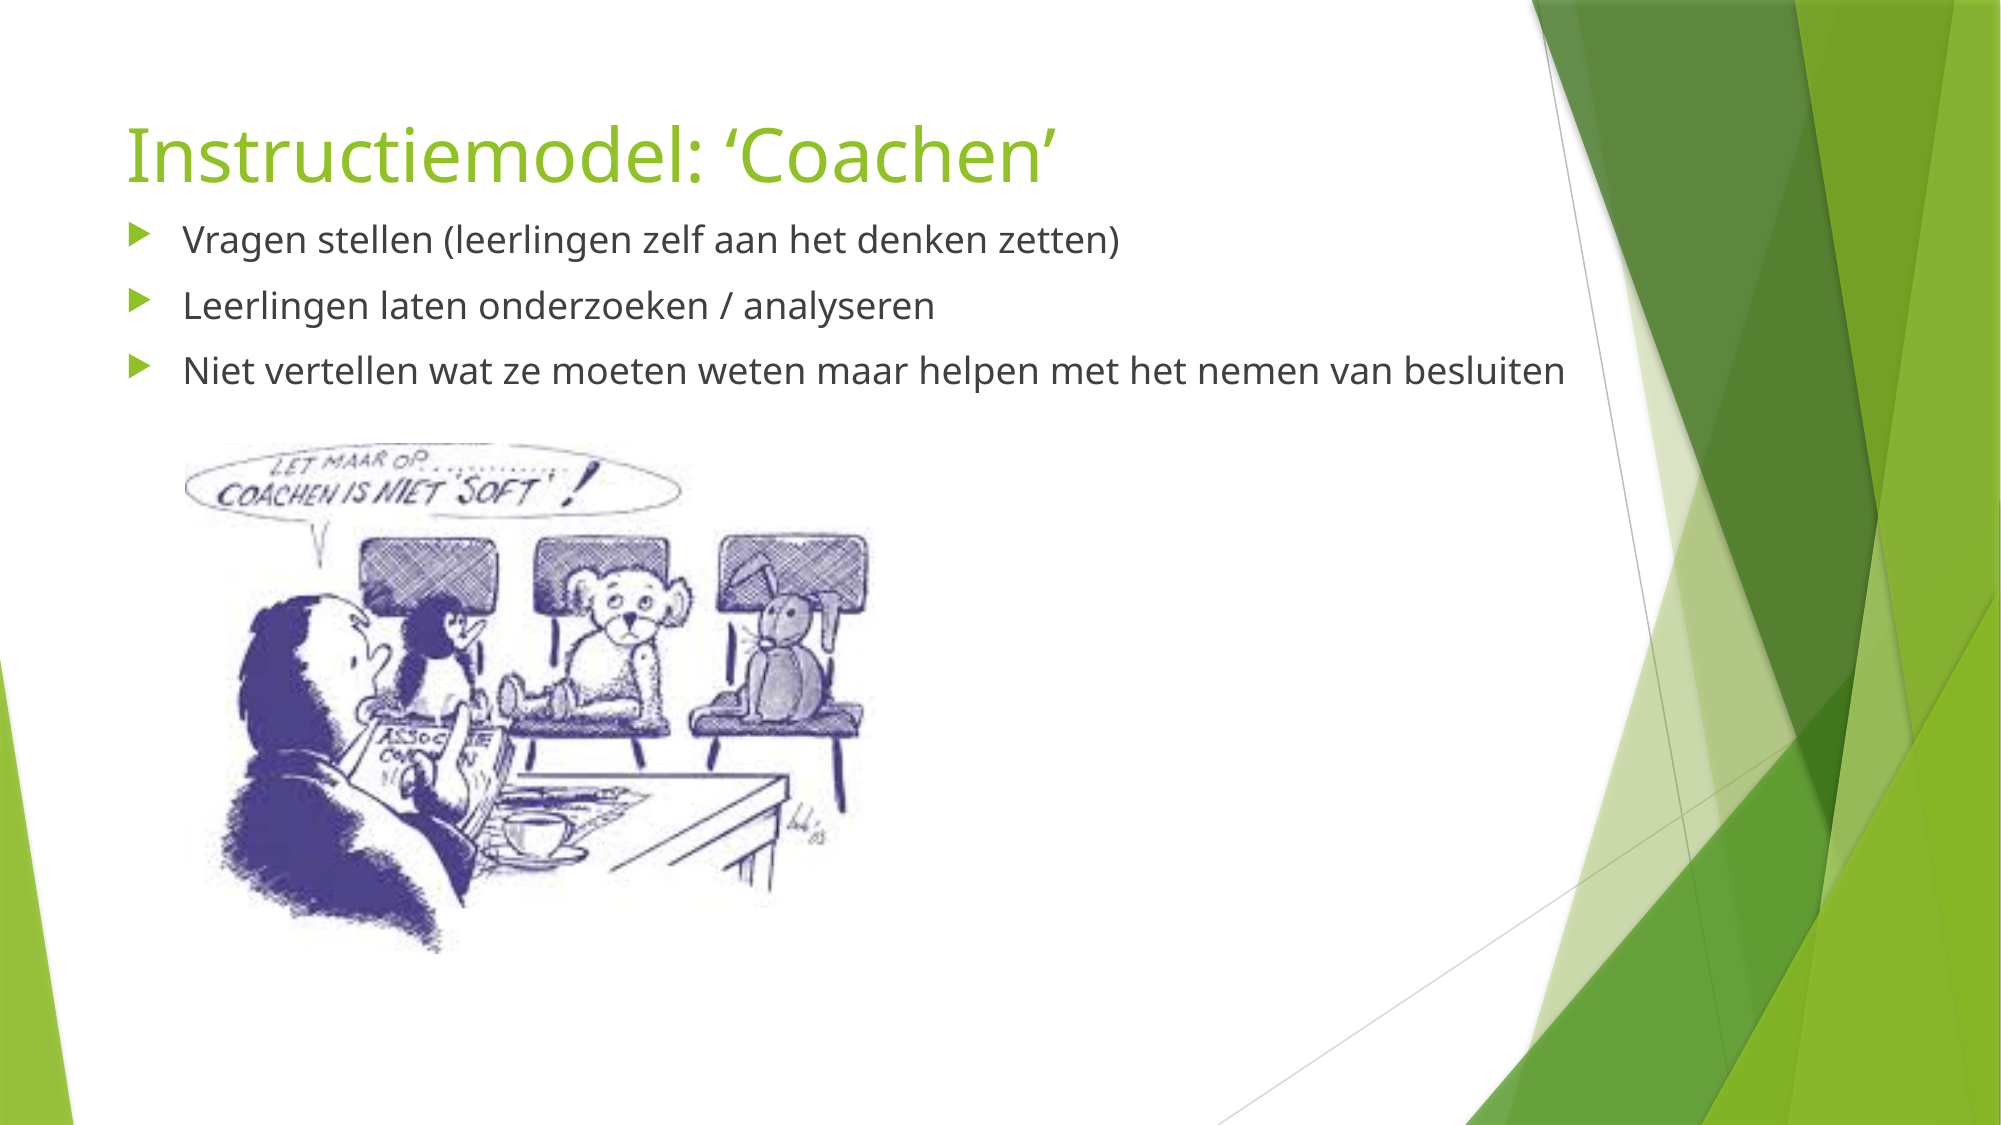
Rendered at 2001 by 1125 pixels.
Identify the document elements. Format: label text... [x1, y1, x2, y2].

title Instructiemodel: ‘Coachen’ [111, 99, 1522, 208]
picture [184, 443, 875, 954]
list Vragen stellen (leerlingen zelf aan het denken zetten) Leerlingen laten onderzoeken / analyseren Niet vertellen wat ze moeten weten maar helpen met het nemen van besluiten [111, 208, 1678, 845]
